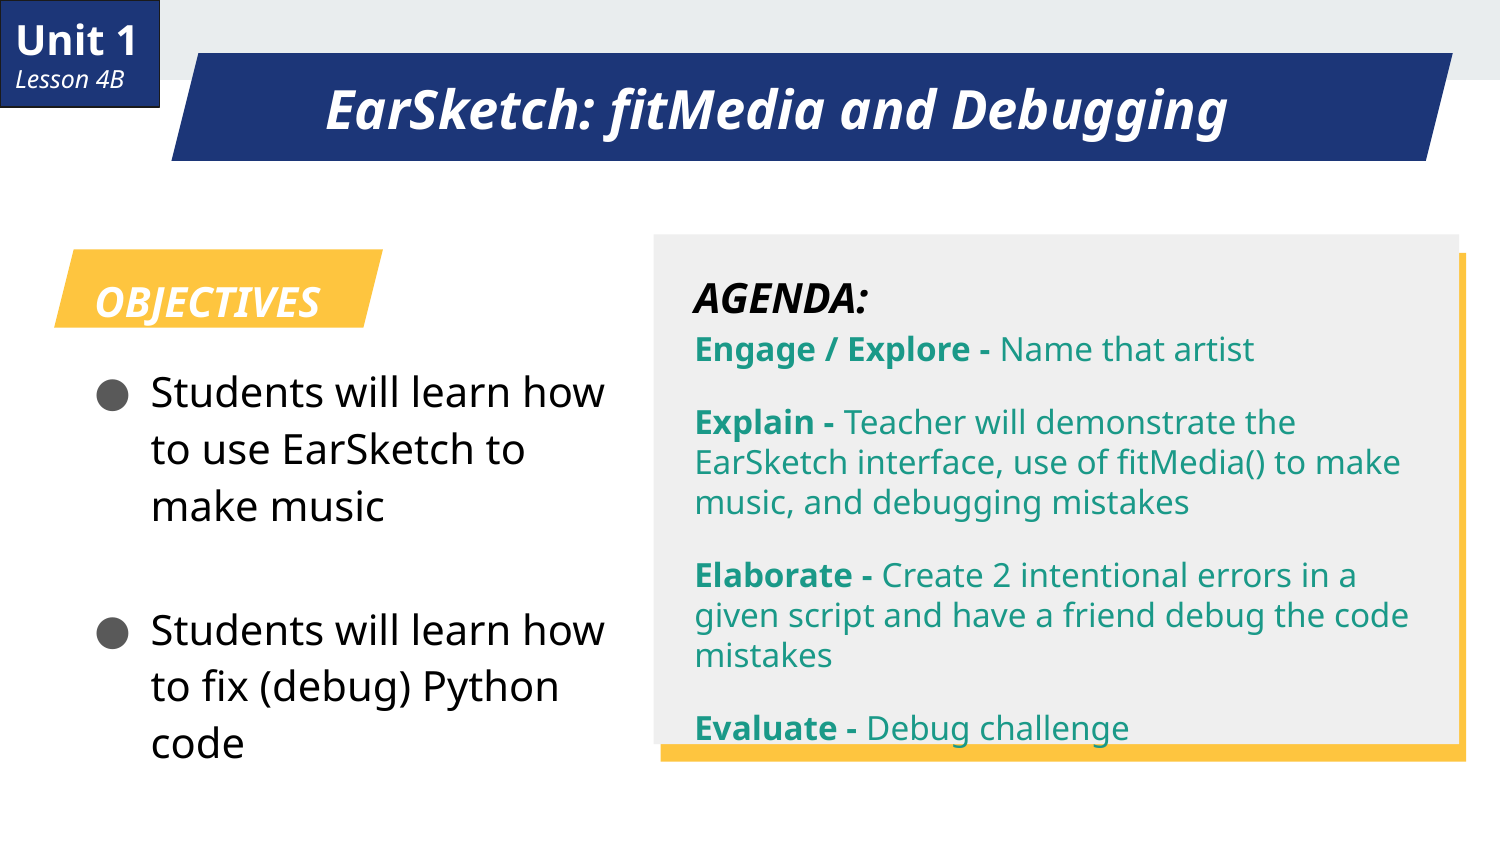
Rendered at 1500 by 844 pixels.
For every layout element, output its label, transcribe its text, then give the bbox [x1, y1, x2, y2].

text_box [171, 53, 1453, 161]
text_box Unit 1 Lesson 4B [0, 0, 160, 108]
list OBJECTIVES Students will learn how to use EarSketch to make music Students will learn how to fix (debug) Python code [79, 252, 622, 558]
title EarSketch: fitMedia and Debugging [197, 60, 1358, 155]
text_box [54, 249, 383, 328]
text_box [653, 234, 1460, 745]
text_box [660, 252, 1467, 762]
list AGENDA: Engage / Explore - Name that artist Explain - Teacher will demonstrate the EarSketch interface, use of fitMedia() to make music, and debugging mistakes Elaborate - Create 2 intentional errors in a given script and have a friend debug the code mistakes Evaluate - Debug challenge [679, 249, 1460, 735]
